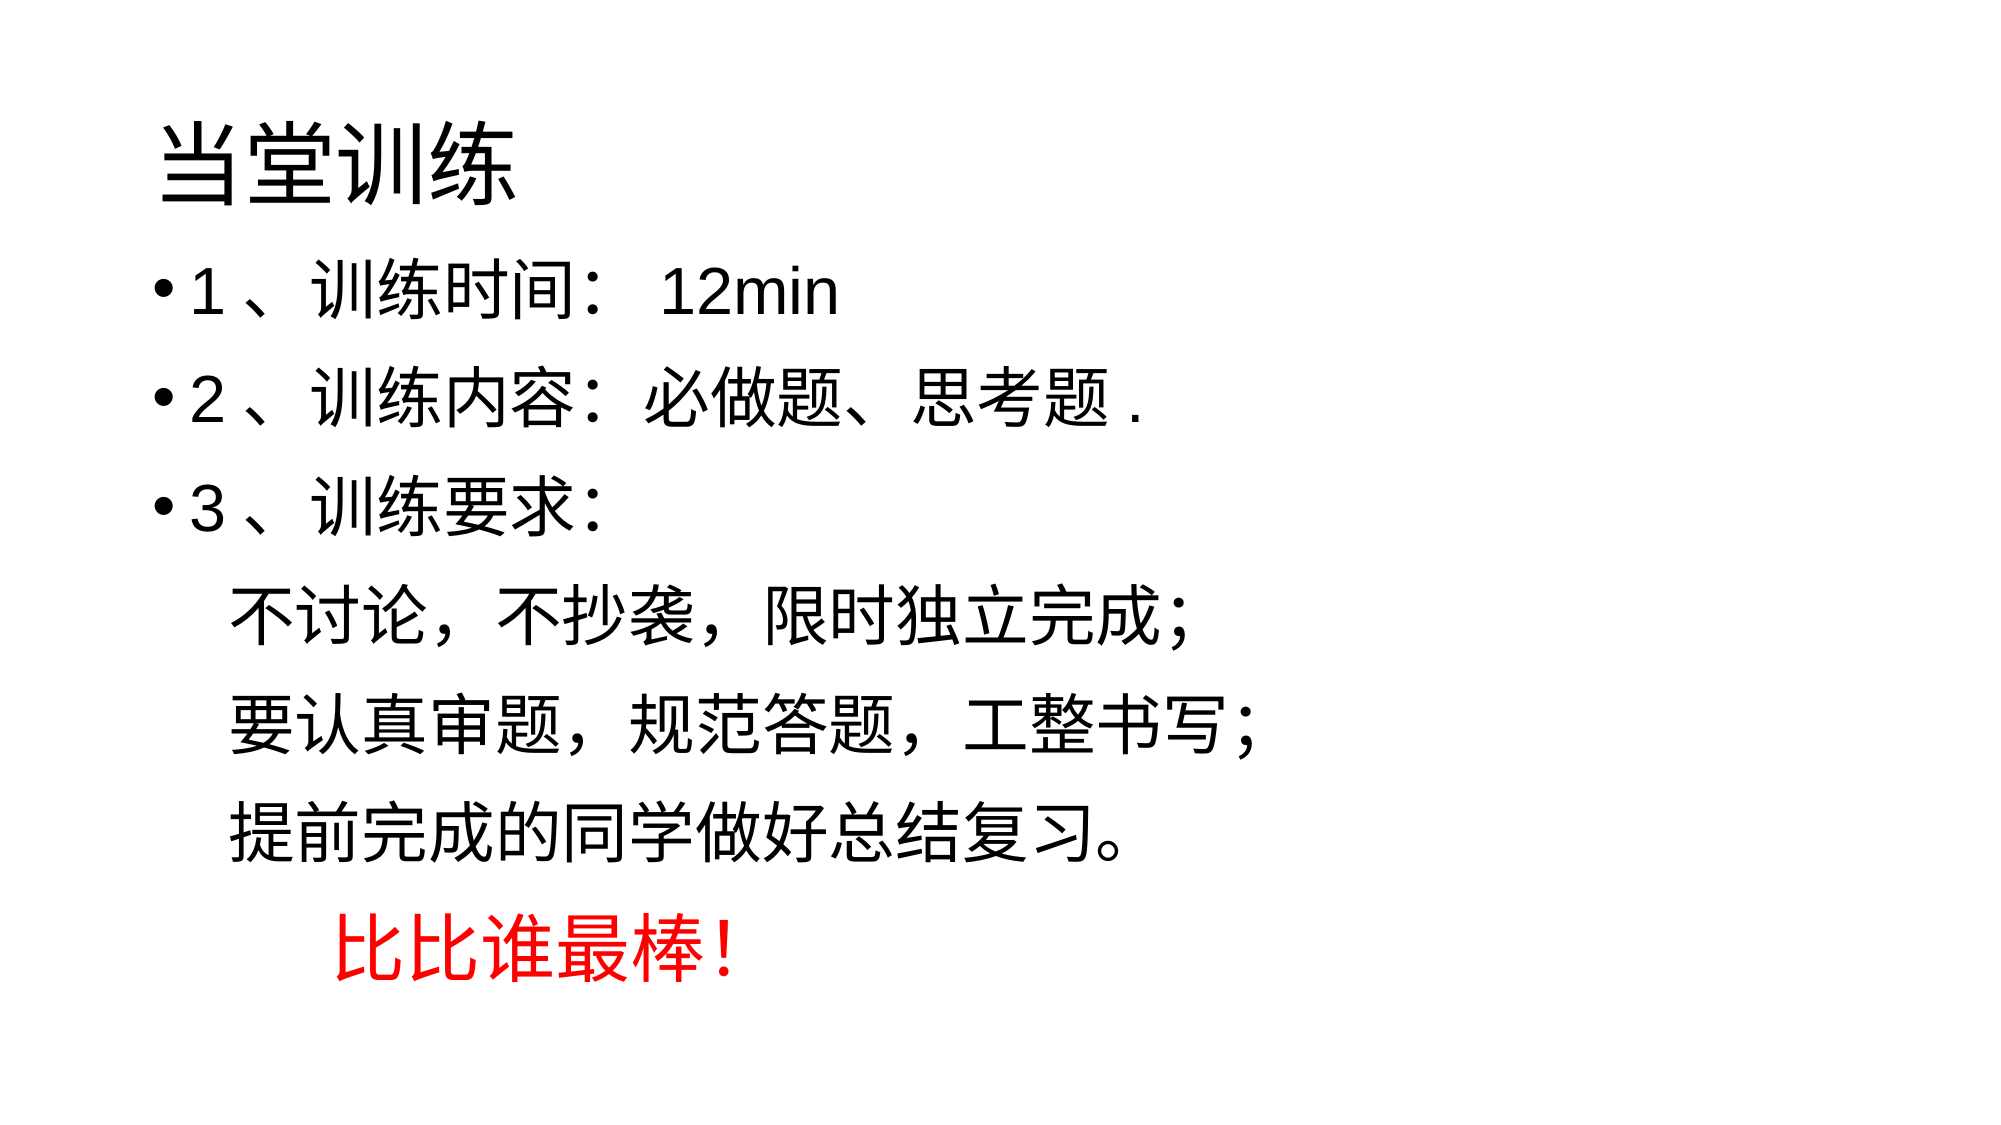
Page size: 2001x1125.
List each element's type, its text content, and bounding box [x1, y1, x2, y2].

list 1、训练时间：12min 2、训练内容：必做题、思考题. 3、训练要求： 不讨论，不抄袭，限时独立完成； 要认真审题，规范答题，工整书写； 提前完成的同学做好总结复习。 比比谁最棒！ [137, 231, 1863, 1014]
title 当堂训练 [137, 59, 1863, 231]
